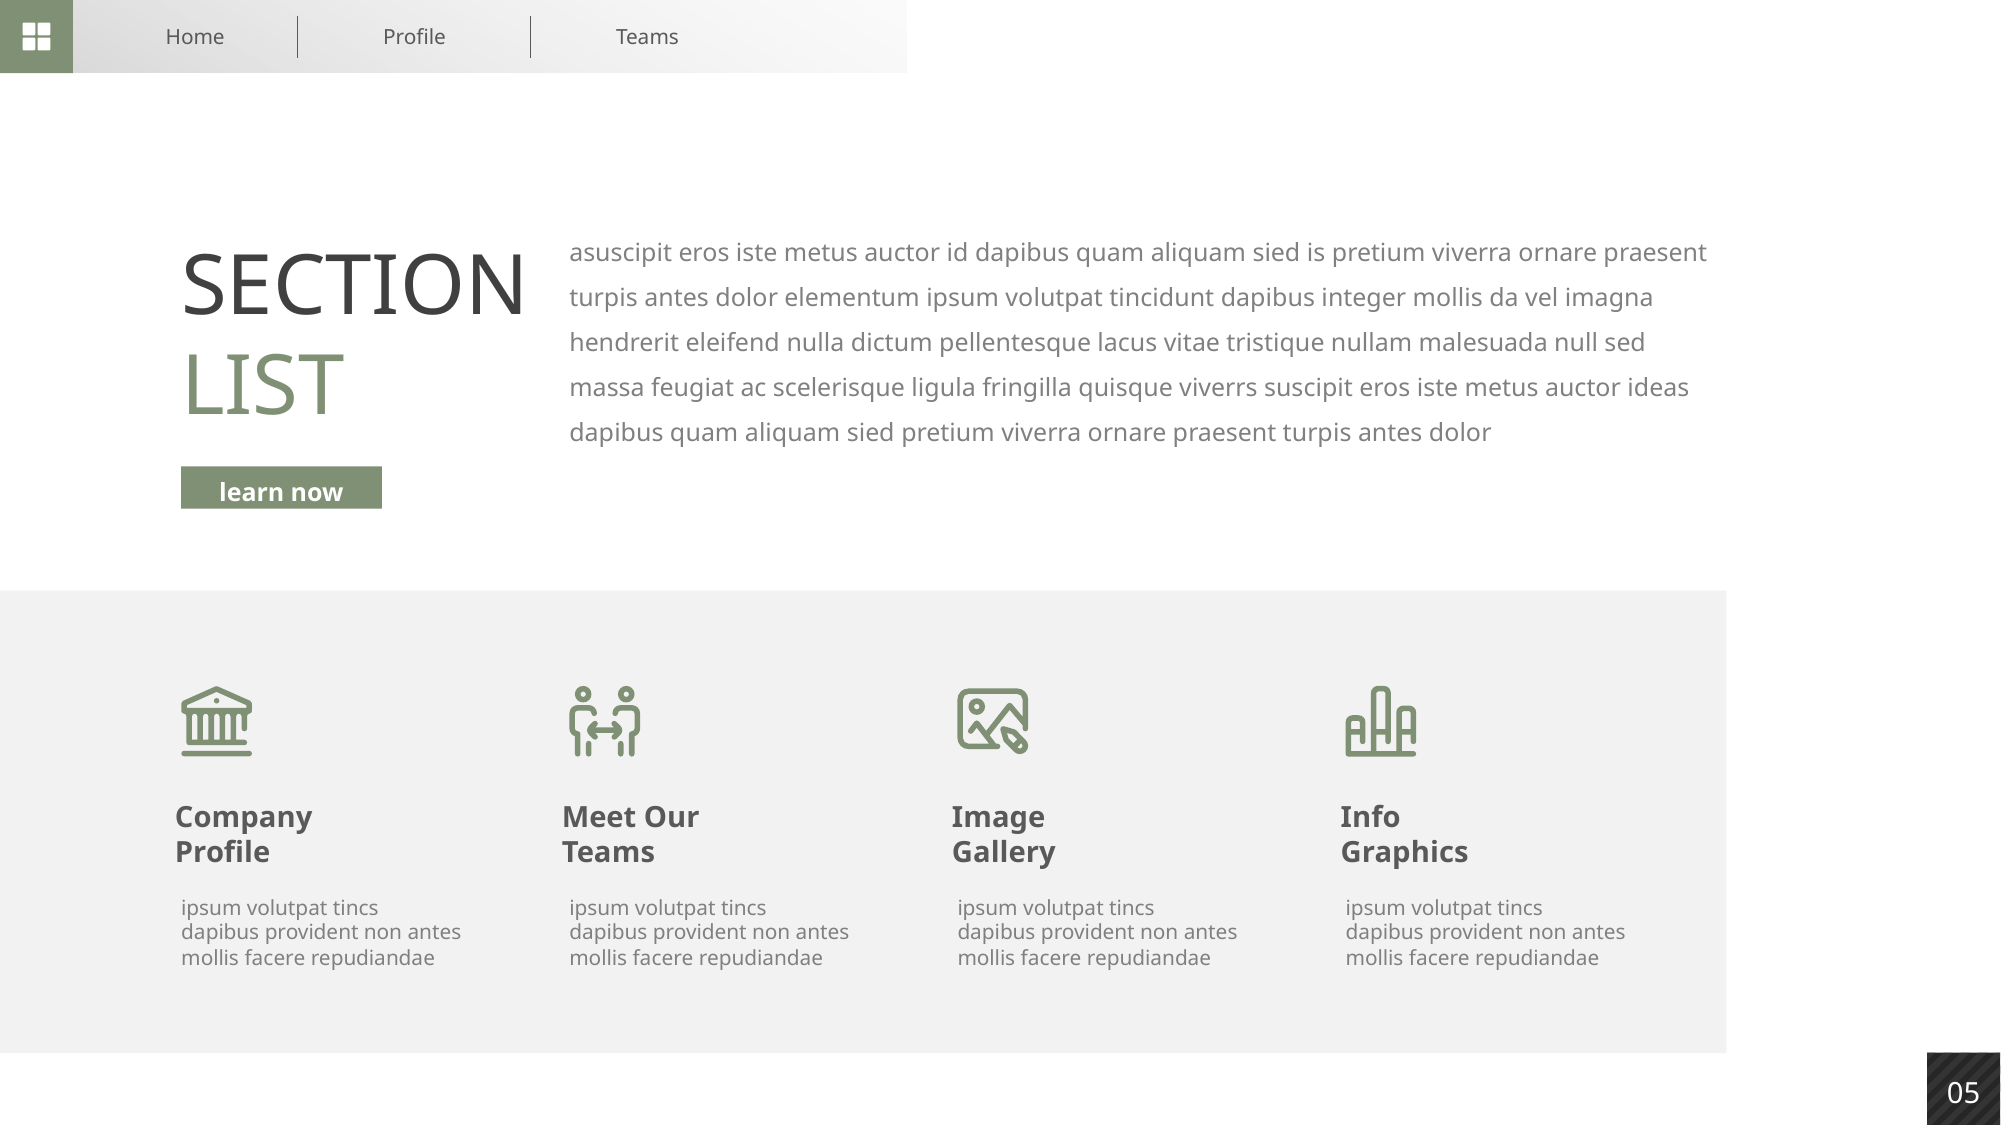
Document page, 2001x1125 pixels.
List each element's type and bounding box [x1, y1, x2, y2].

text_box [0, 0, 2001, 1125]
